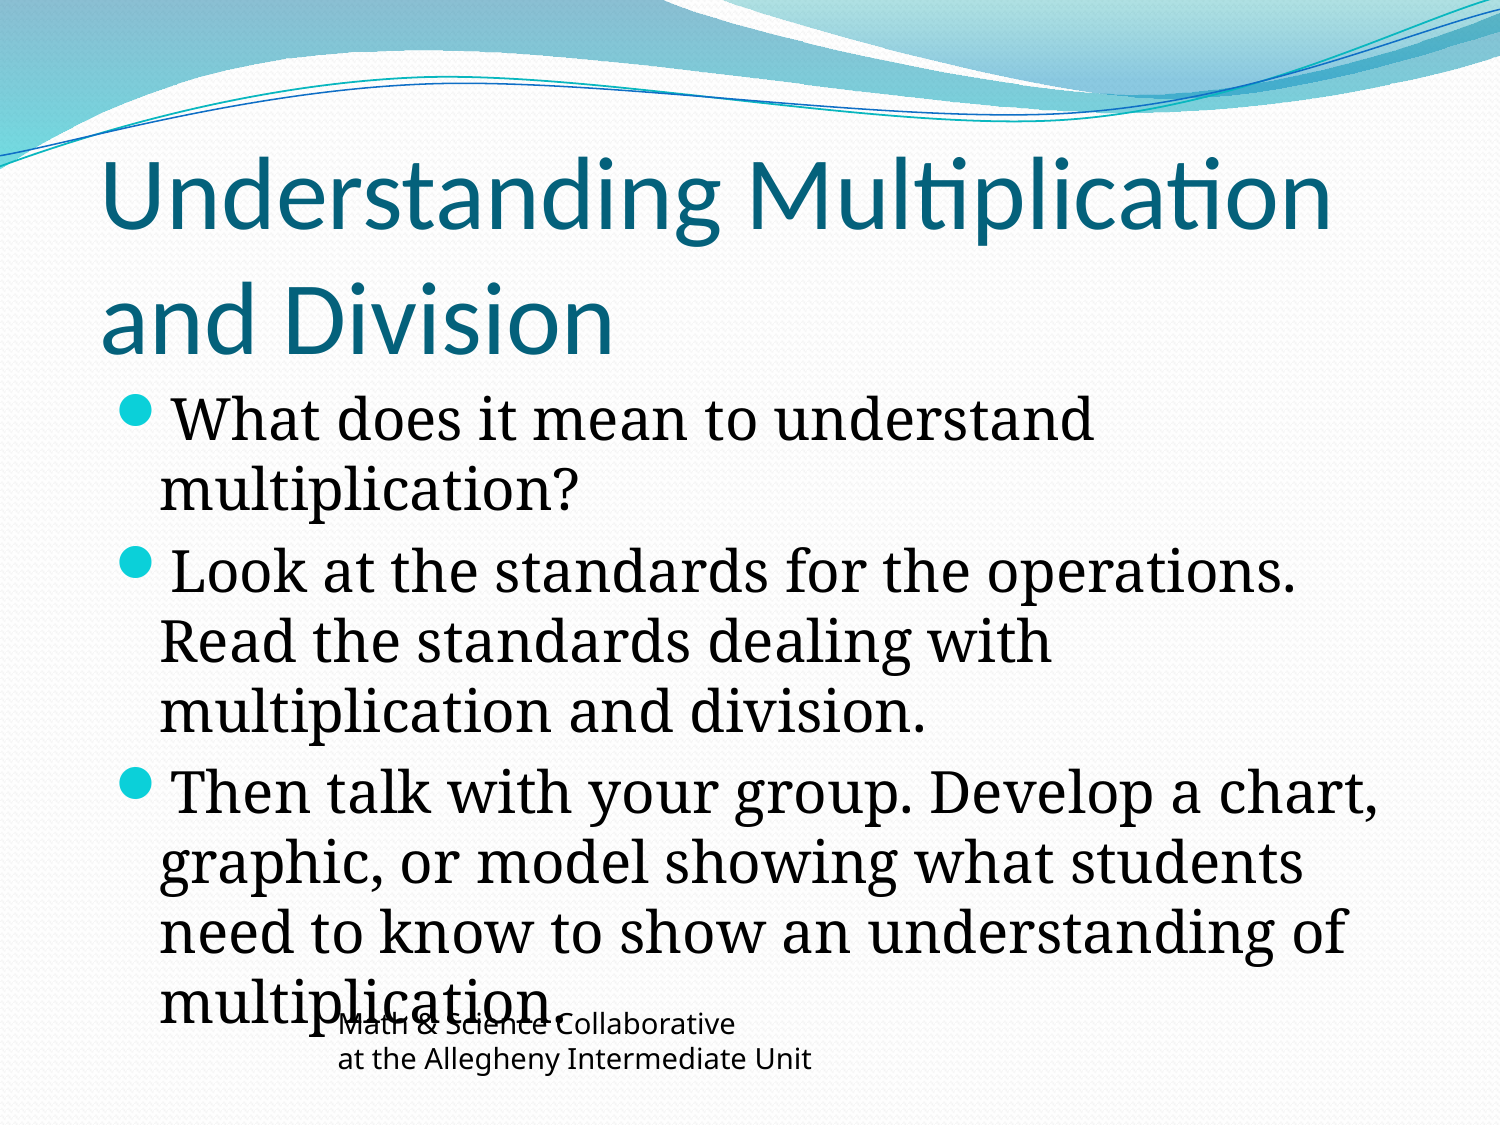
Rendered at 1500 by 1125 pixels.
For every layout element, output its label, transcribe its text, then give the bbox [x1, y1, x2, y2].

footer Math & Science Collaborative at the Allegheny Intermediate Unit [337, 999, 1113, 1075]
list What does it mean to understand multiplication? Look at the standards for the operations. Read the standards dealing with multiplication and division. Then talk with your group. Develop a chart, graphic, or model showing what students need to know to show an understanding of multiplication. [99, 375, 1425, 975]
title Understanding Multiplication and Division [99, 112, 1500, 375]
